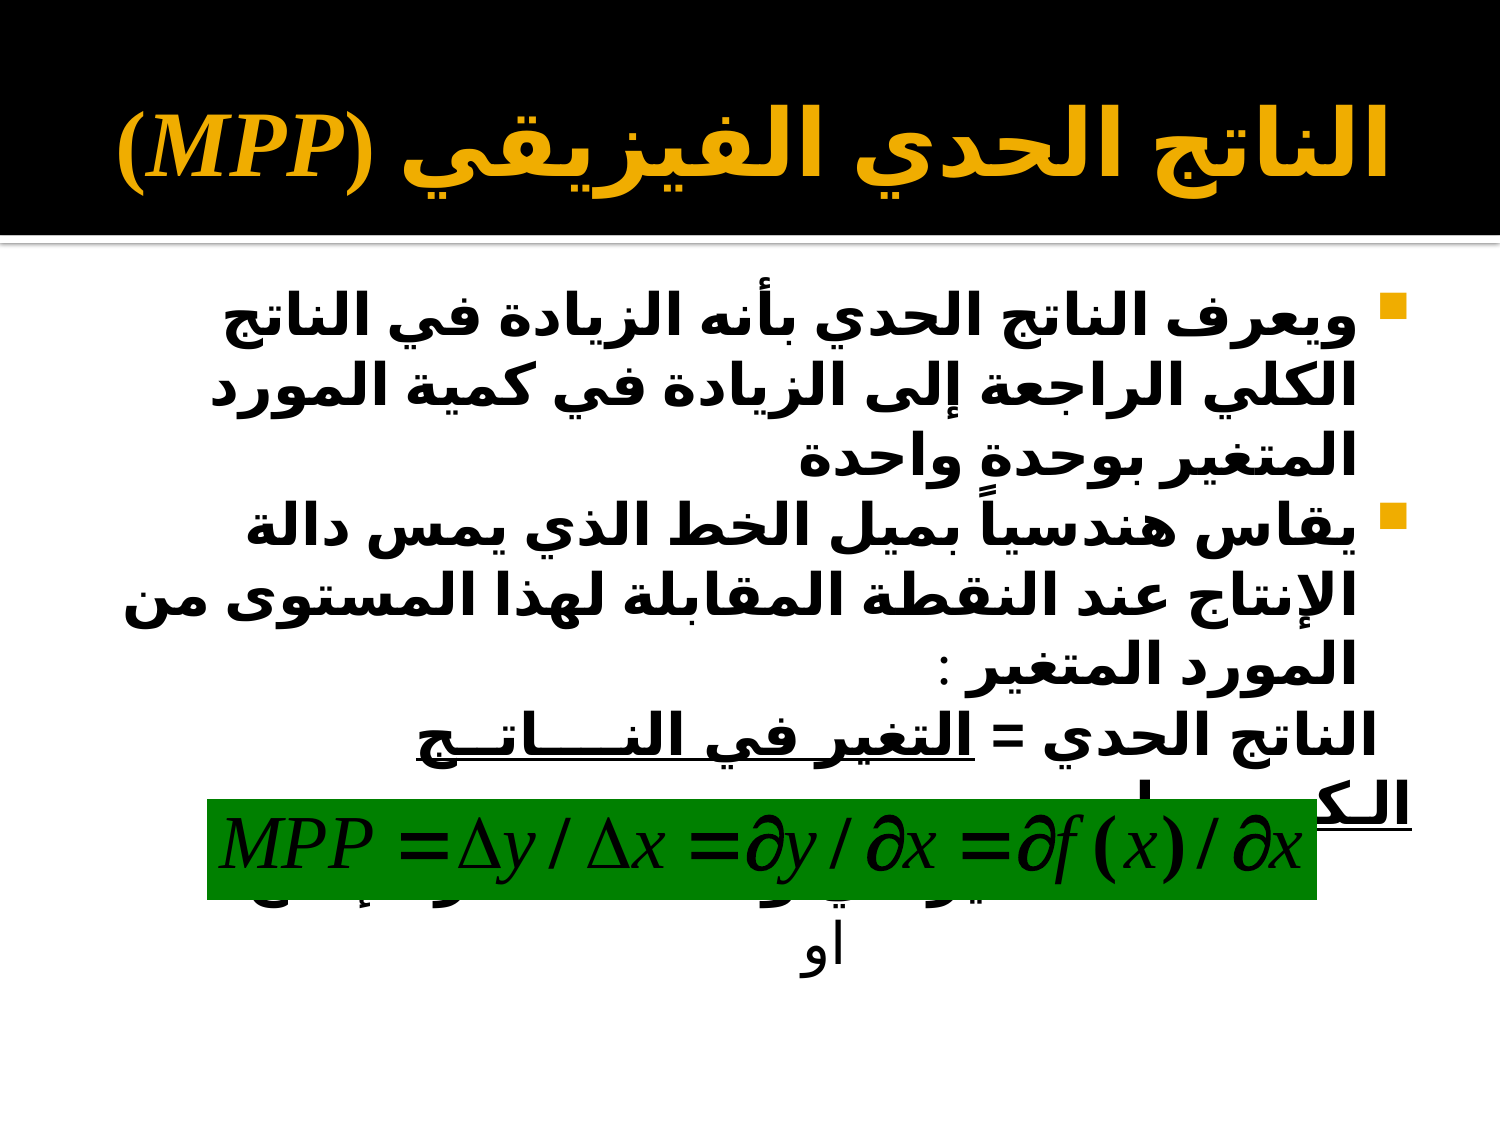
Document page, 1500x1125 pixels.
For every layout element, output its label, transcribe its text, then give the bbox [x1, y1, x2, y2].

title (MPP) الناتج الحدي الفيزيقي [75, 45, 1425, 233]
list ويعرف الناتج الحدي بأنه الزيادة في الناتج الكلي الراجعة إلى الزيادة في كمية المورد المتغير بوحدة واحدة يقاس هندسياً بميل الخط الذي يمس دالة الإنتاج عند النقطة المقابلة لهذا المستوى من المورد المتغير : الناتج الحدي = التغير في النــــاتــج الـكــــــــلي التغير في وحدات عنصر الإنتاج او [75, 262, 1447, 1005]
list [206, 798, 1317, 901]
